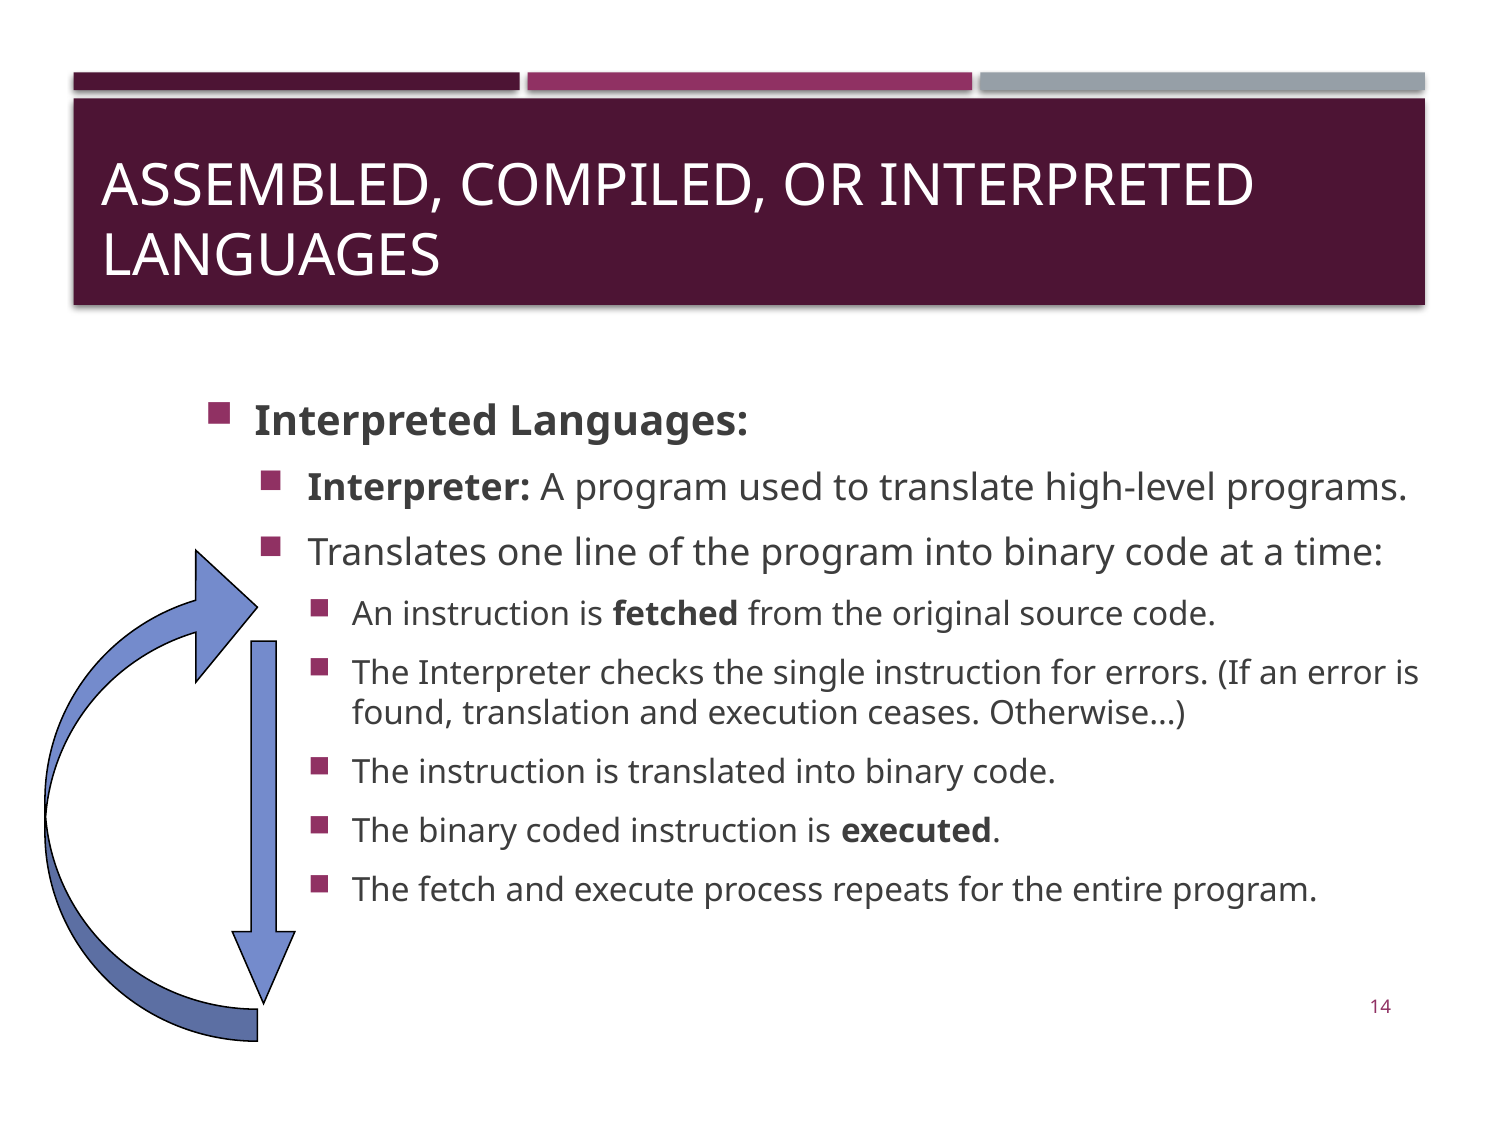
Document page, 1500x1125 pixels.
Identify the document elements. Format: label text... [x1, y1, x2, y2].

title Assembled, Compiled, or Interpreted Languages [86, 116, 1398, 295]
text_box [44, 550, 258, 1042]
slide_number 14 [1279, 977, 1406, 1037]
text_box [232, 641, 295, 1004]
list Interpreted Languages: Interpreter: A program used to translate high-level programs. Translates one line of the program into binary code at a time: An instruction is fetched from the original source code. The Interpreter checks the single instruction for errors. (If an error is found, translation and execution ceases. Otherwise…) The instruction is translated into binary code. The binary coded instruction is executed. The fetch and execute process repeats for the entire program. [189, 385, 1500, 982]
